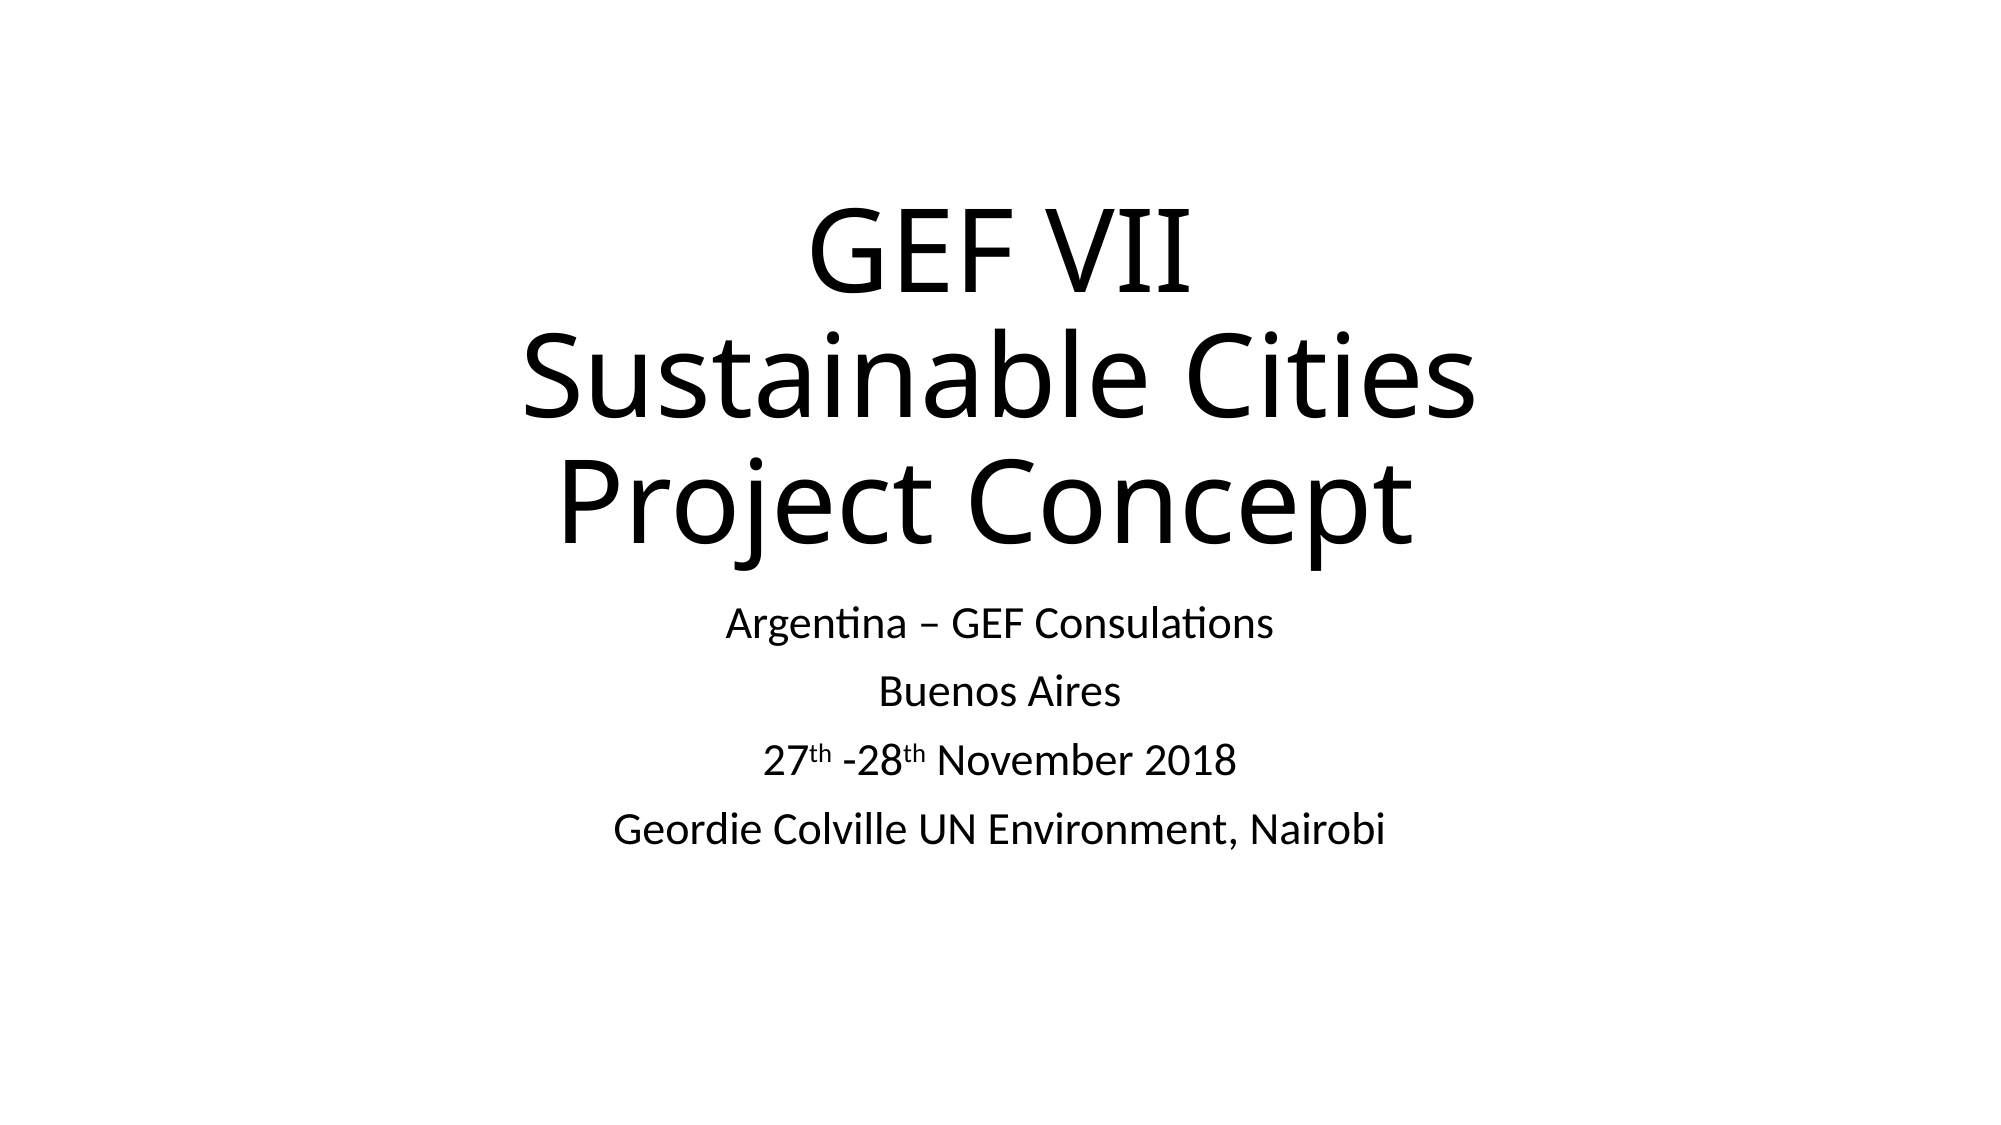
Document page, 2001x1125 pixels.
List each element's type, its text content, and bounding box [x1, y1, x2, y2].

title GEF VII Sustainable Cities Project Concept [249, 184, 1750, 576]
subtitle Argentina – GEF Consulations Buenos Aires 27th -28th November 2018 Geordie Colville UN Environment, Nairobi [249, 590, 1750, 863]
